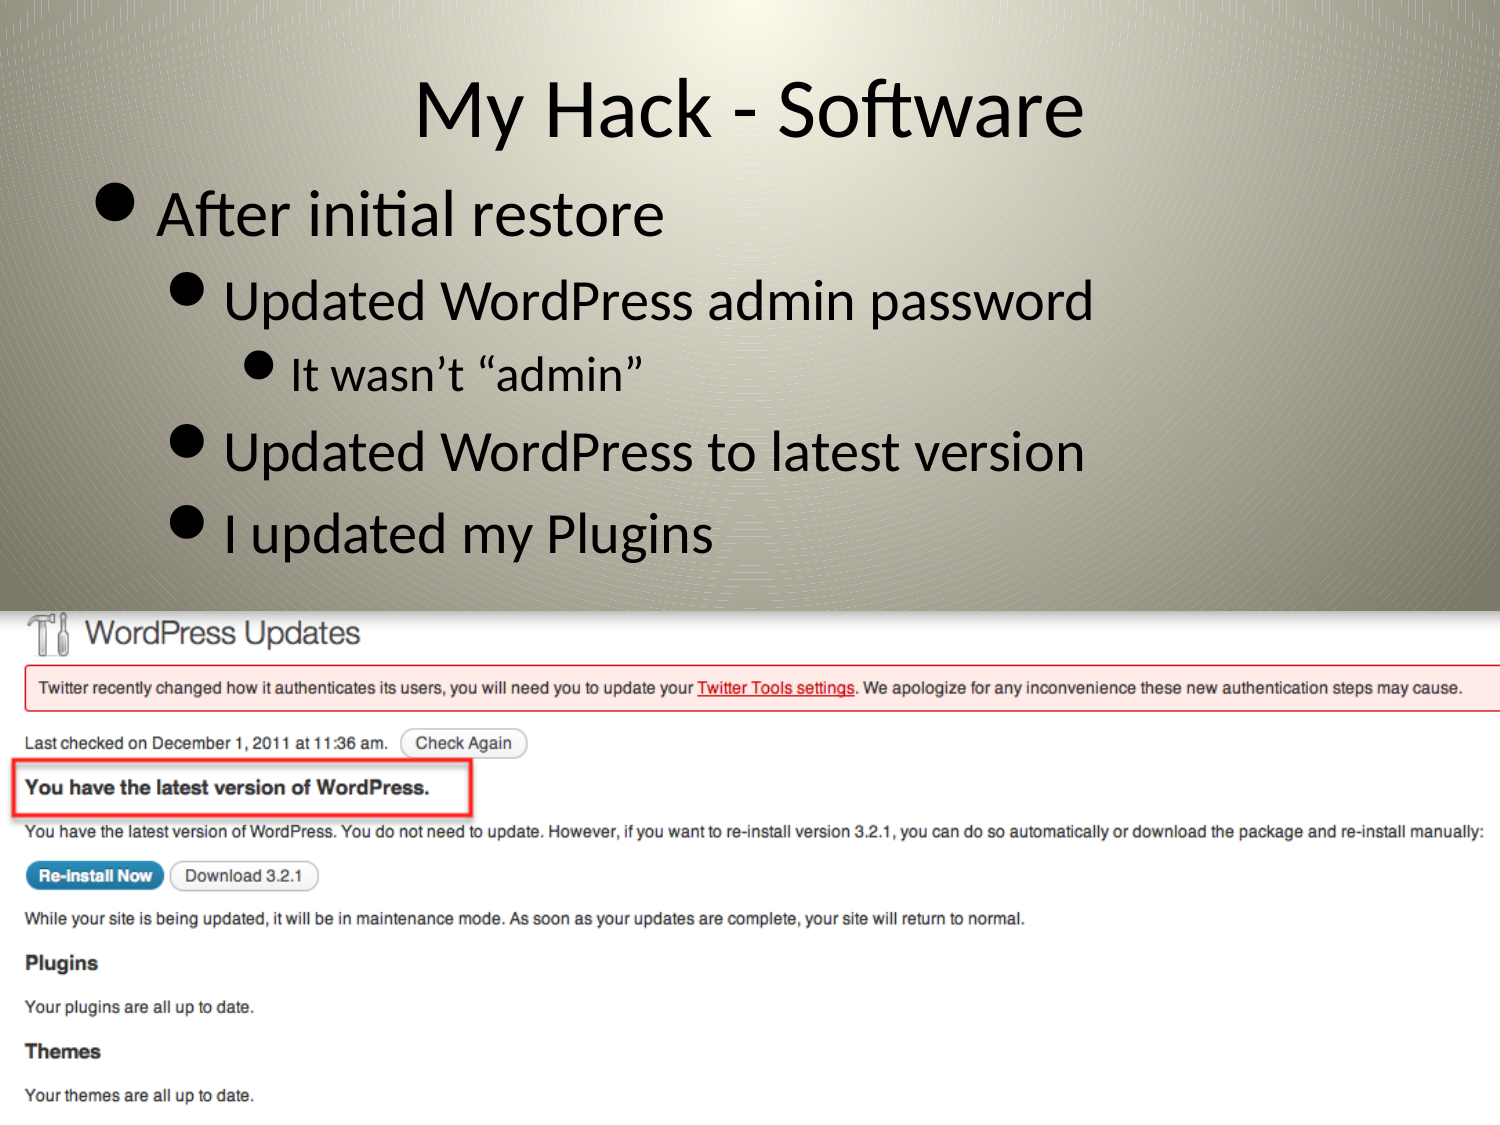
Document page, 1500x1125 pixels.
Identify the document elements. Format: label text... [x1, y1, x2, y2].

title My Hack - Software [75, 45, 1425, 162]
list After initial restore Updated WordPress admin password It wasn’t “admin” Updated WordPress to latest version I updated my Plugins [75, 162, 1425, 588]
picture [0, 610, 1500, 1125]
